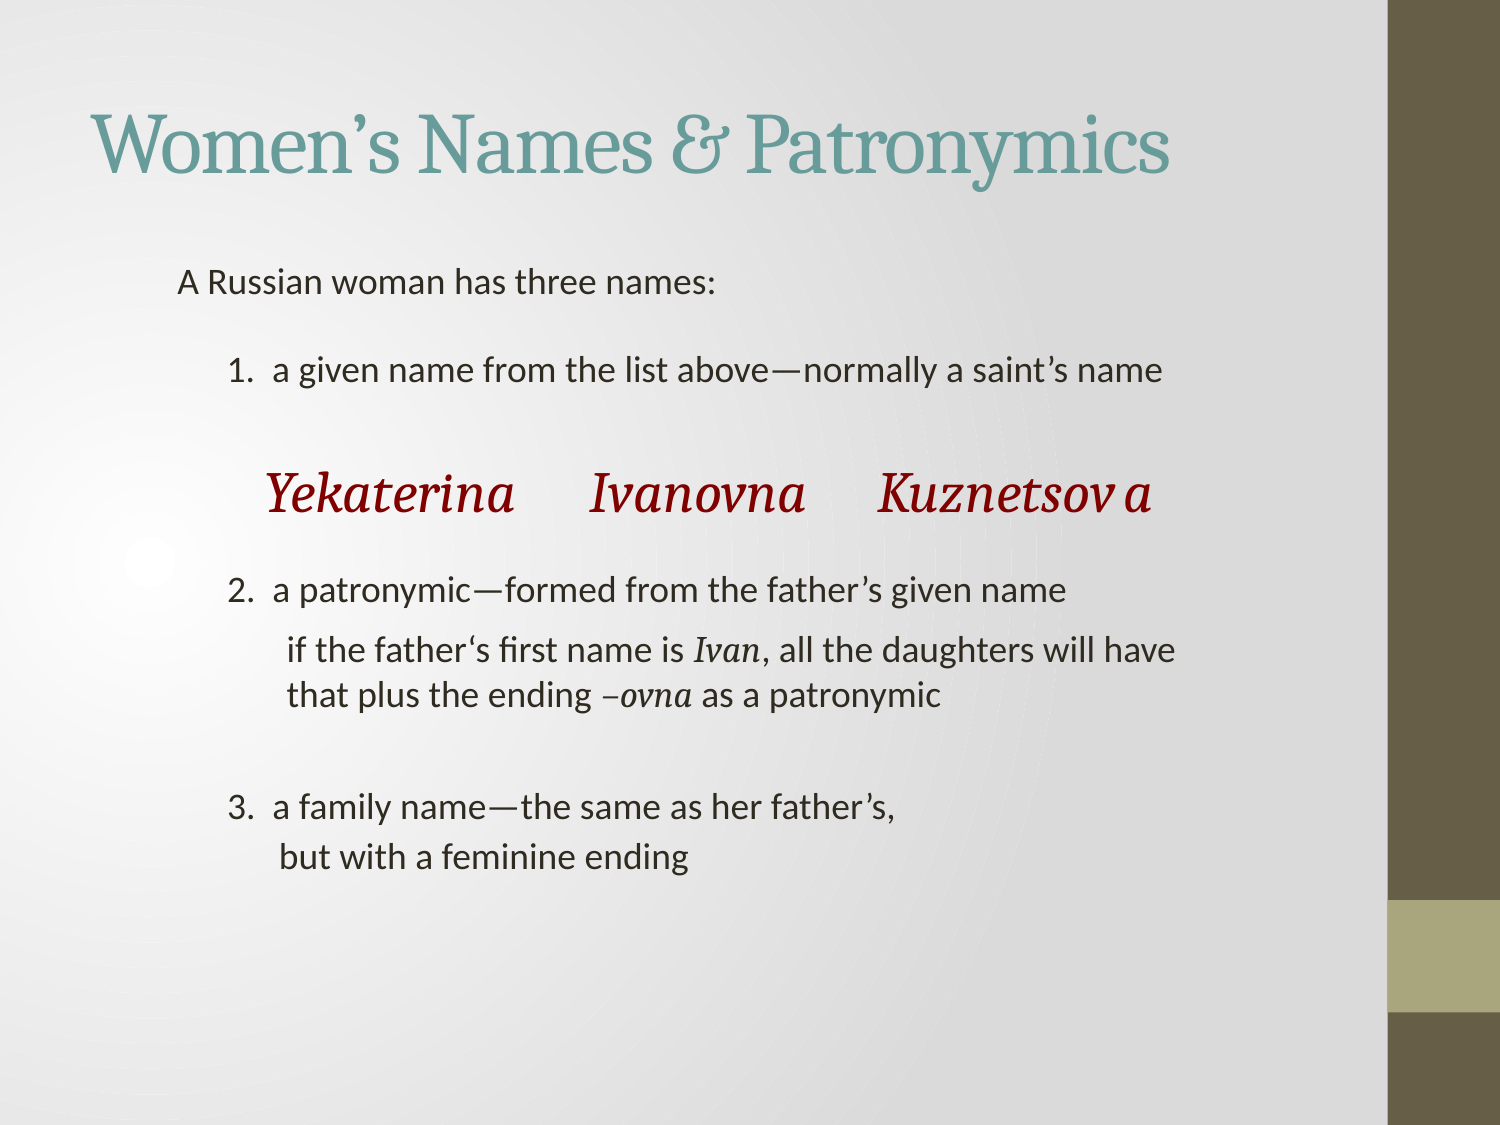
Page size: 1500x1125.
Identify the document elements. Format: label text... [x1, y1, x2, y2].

text_box Ivan [574, 447, 679, 532]
text_box 2. a patronymic—formed from the father’s given name [212, 557, 1200, 617]
text_box 3. a family name—the same as her father’s, [212, 774, 1200, 835]
text_box but with a feminine ending [264, 824, 1252, 885]
text_box Yekaterina [249, 447, 550, 532]
text_box A Russian woman has three names: [162, 249, 763, 310]
title Women’s Names & Patronymics [75, 45, 1325, 233]
text_box if the father‘s first name is Ivan, all the daughters will have that plus the ending –ovna as a patronymic [271, 617, 1200, 723]
text_box a [1108, 447, 1194, 532]
text_box 1. a given name from the list above—normally a saint’s name [211, 337, 1200, 398]
text_box ovna [679, 447, 862, 532]
text_box Kuznetsov [862, 447, 1108, 532]
